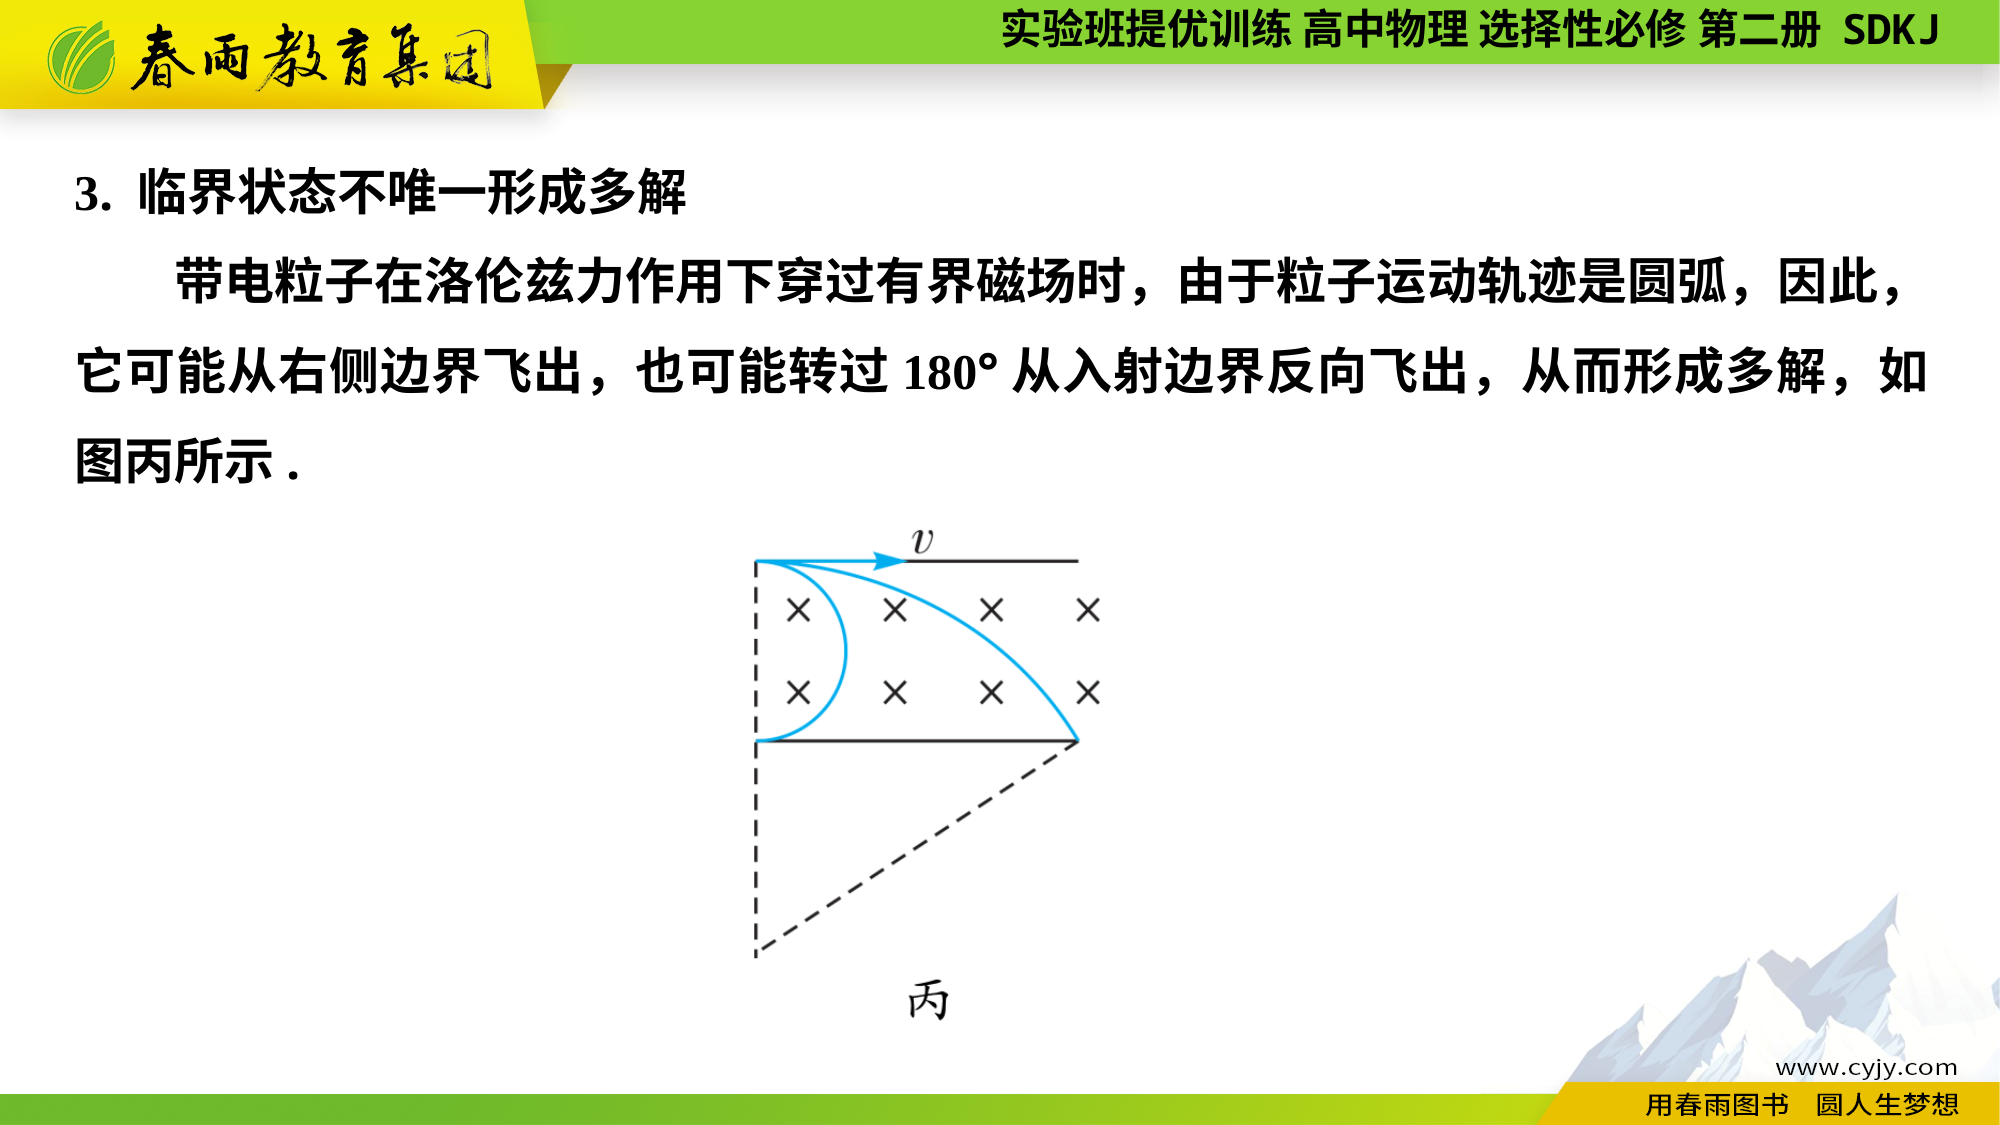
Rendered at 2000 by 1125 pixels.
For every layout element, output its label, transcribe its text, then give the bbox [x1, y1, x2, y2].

list 3. 临界状态不唯一形成多解 带电粒子在洛伦兹力作用下穿过有界磁场时，由于粒子运动轨迹是圆弧，因此，它可能从右侧边界飞出，也可能转过180°从入射边界反向飞出，从而形成多解，如图丙所示. [59, 122, 1944, 490]
picture [0, 0, 2000, 1125]
